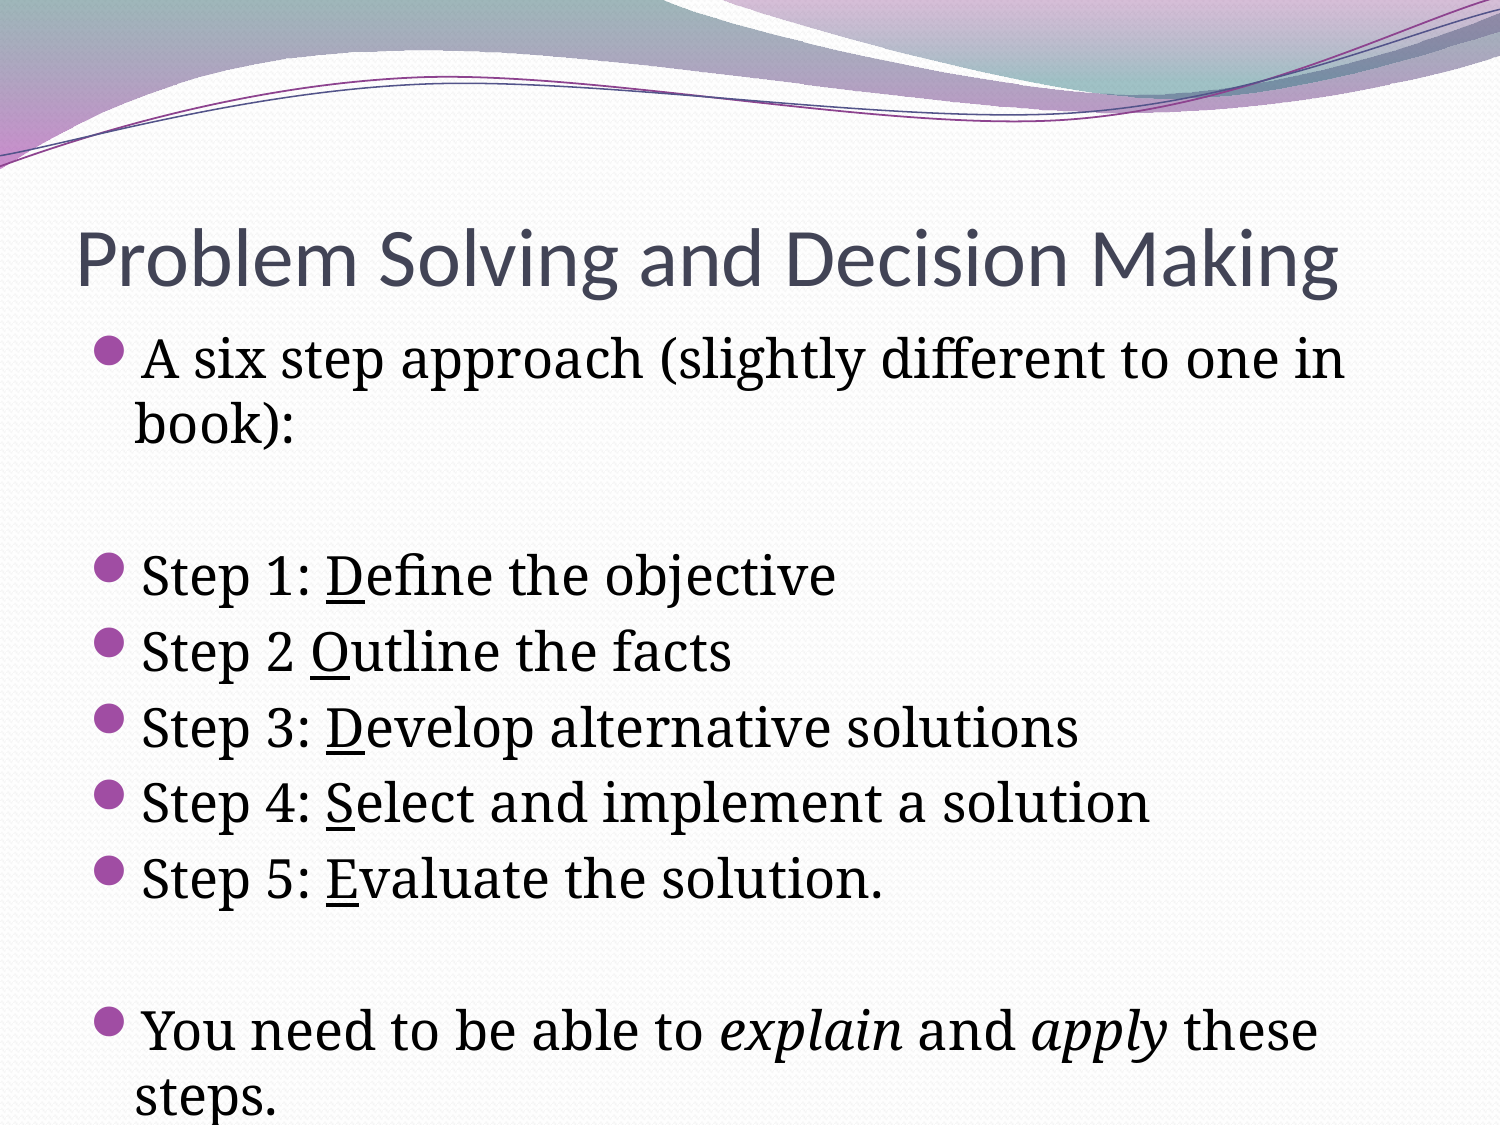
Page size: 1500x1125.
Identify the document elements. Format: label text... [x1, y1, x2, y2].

list A six step approach (slightly different to one in book): Step 1: Define the objective Step 2 Outline the facts Step 3: Develop alternative solutions Step 4: Select and implement a solution Step 5: Evaluate the solution. You need to be able to explain and apply these steps. [75, 317, 1425, 1038]
title Problem Solving and Decision Making [75, 115, 1425, 303]
